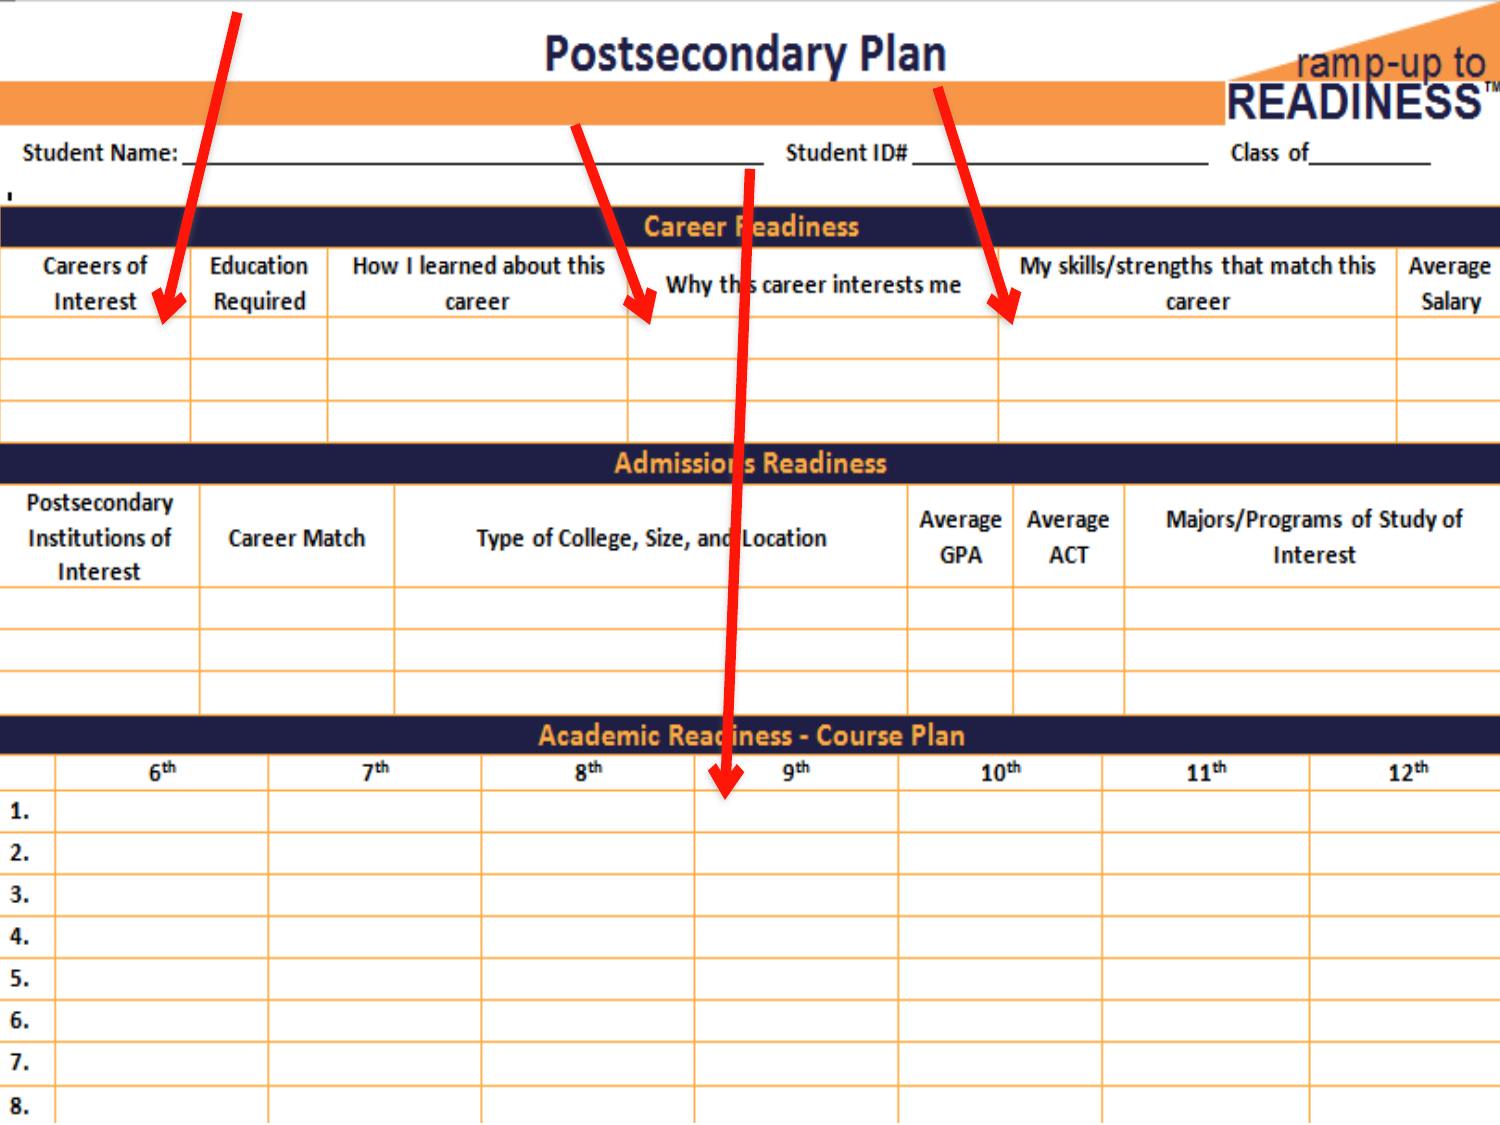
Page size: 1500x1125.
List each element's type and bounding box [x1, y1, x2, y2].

text_box [937, 87, 1013, 326]
picture [0, 0, 1500, 1125]
text_box [574, 124, 651, 326]
text_box [724, 168, 751, 801]
text_box [162, 12, 238, 326]
